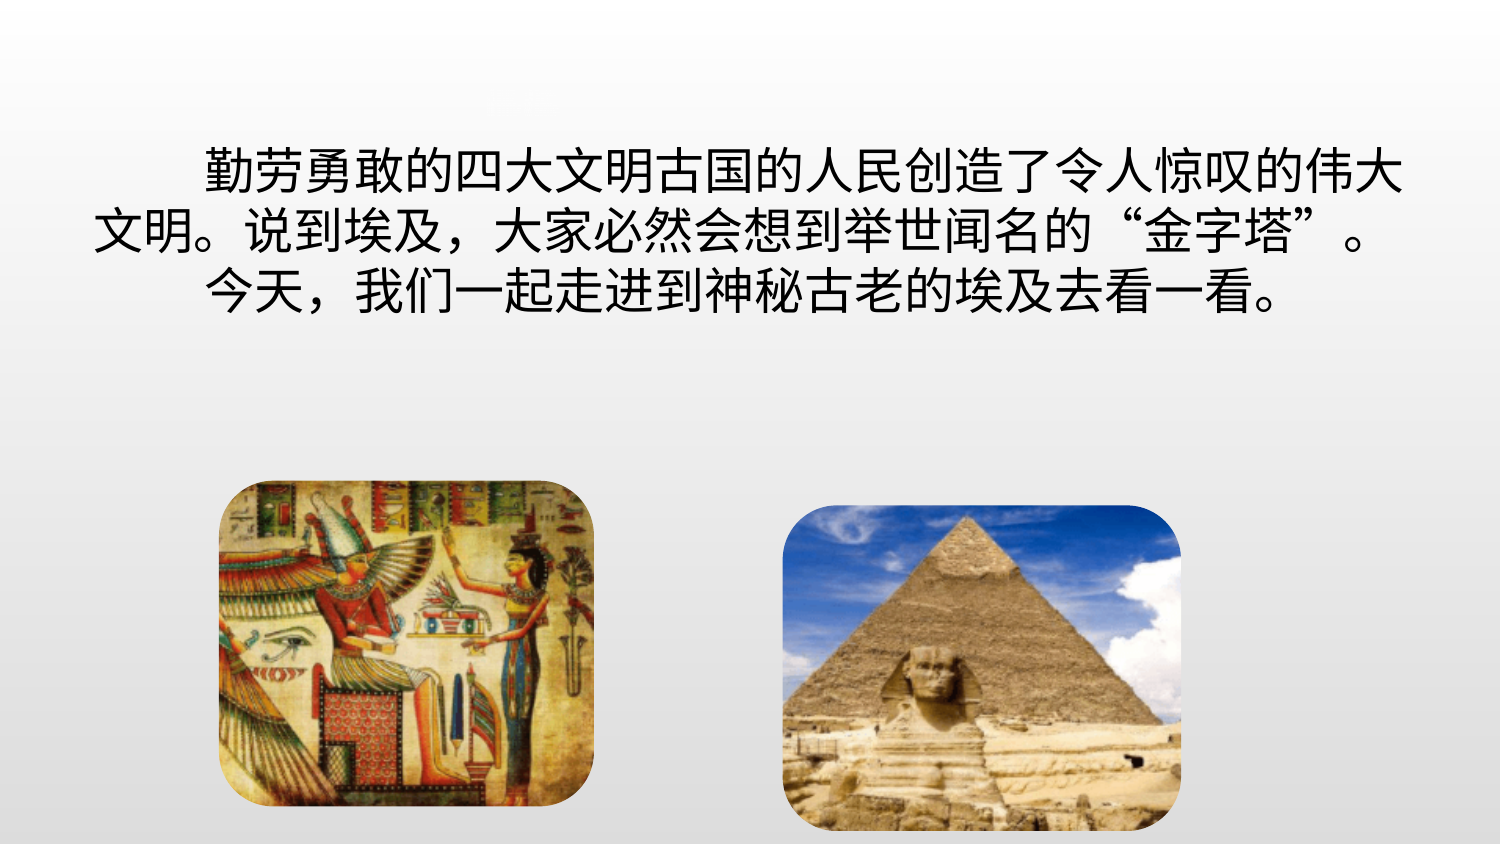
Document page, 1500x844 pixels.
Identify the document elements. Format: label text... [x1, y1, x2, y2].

subtitle 勤劳勇敢的四大文明古国的人民创造了令人惊叹的伟大文明。说到埃及，大家必然会想到举世闻名的“金字塔”。 今天，我们一起走进到神秘古老的埃及去看一看。 [37, 79, 1435, 324]
picture [782, 505, 1182, 832]
picture [218, 480, 594, 807]
